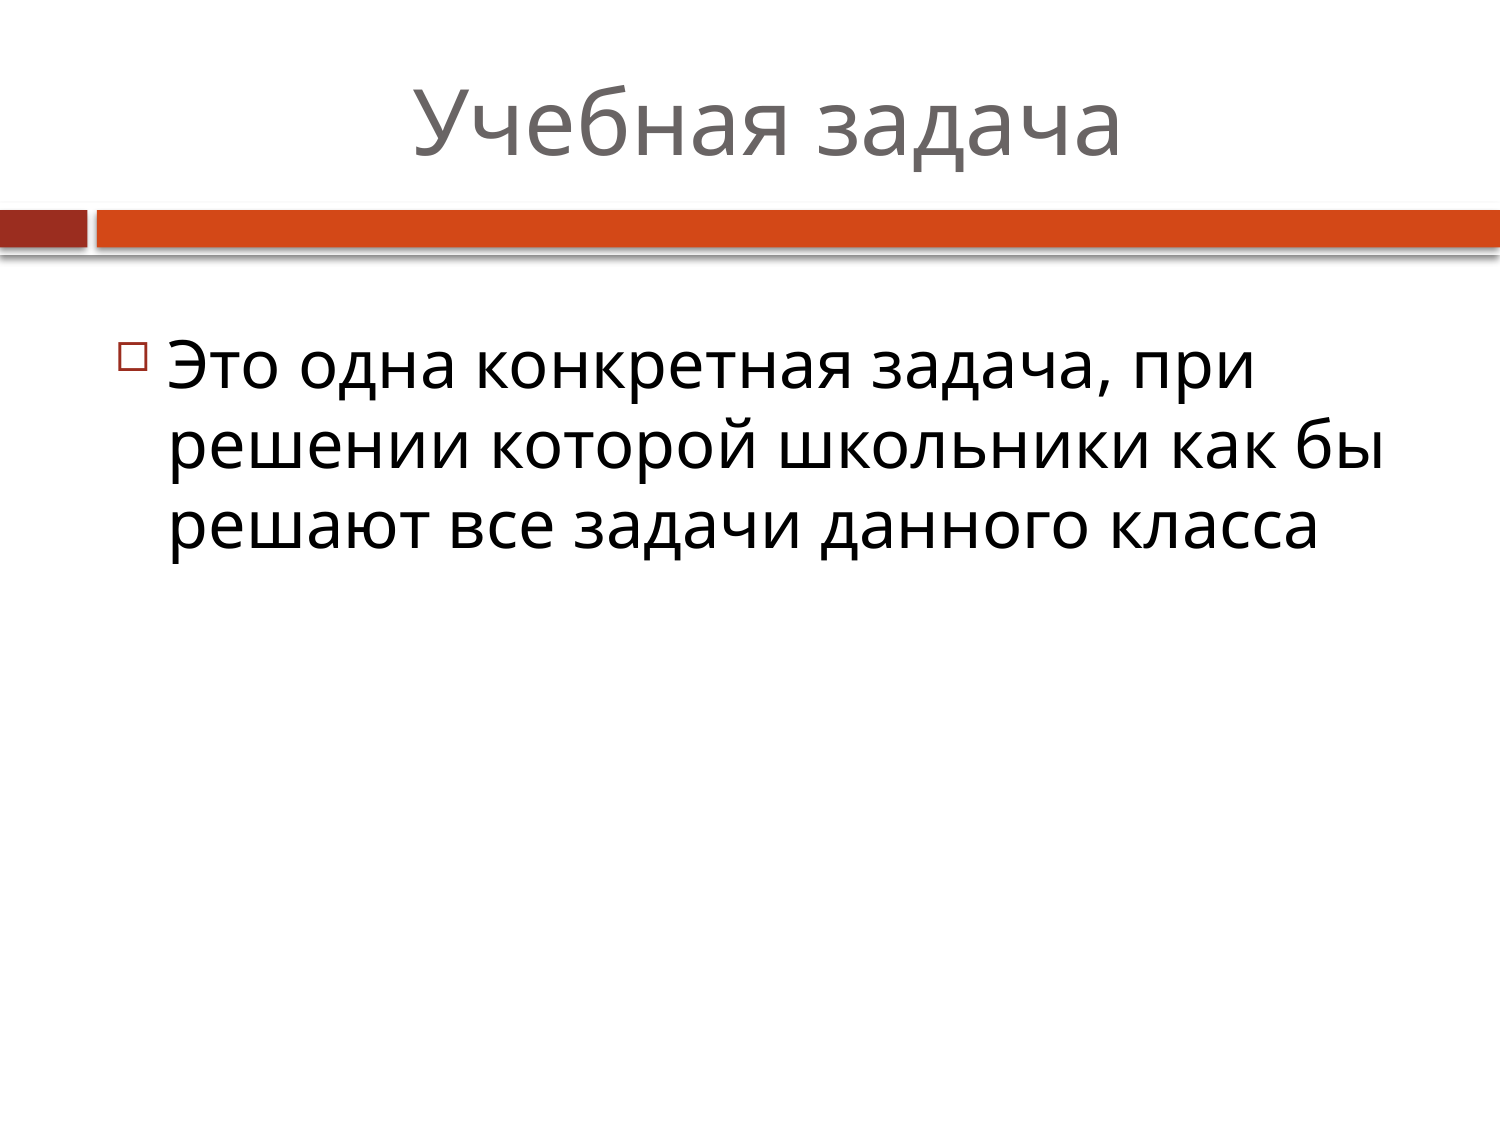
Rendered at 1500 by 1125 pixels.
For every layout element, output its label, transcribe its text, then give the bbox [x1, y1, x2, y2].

title Учебная задача [100, 37, 1438, 200]
list Это одна конкретная задача, при решении которой школьники как бы решают все задачи данного класса [100, 314, 1438, 1000]
